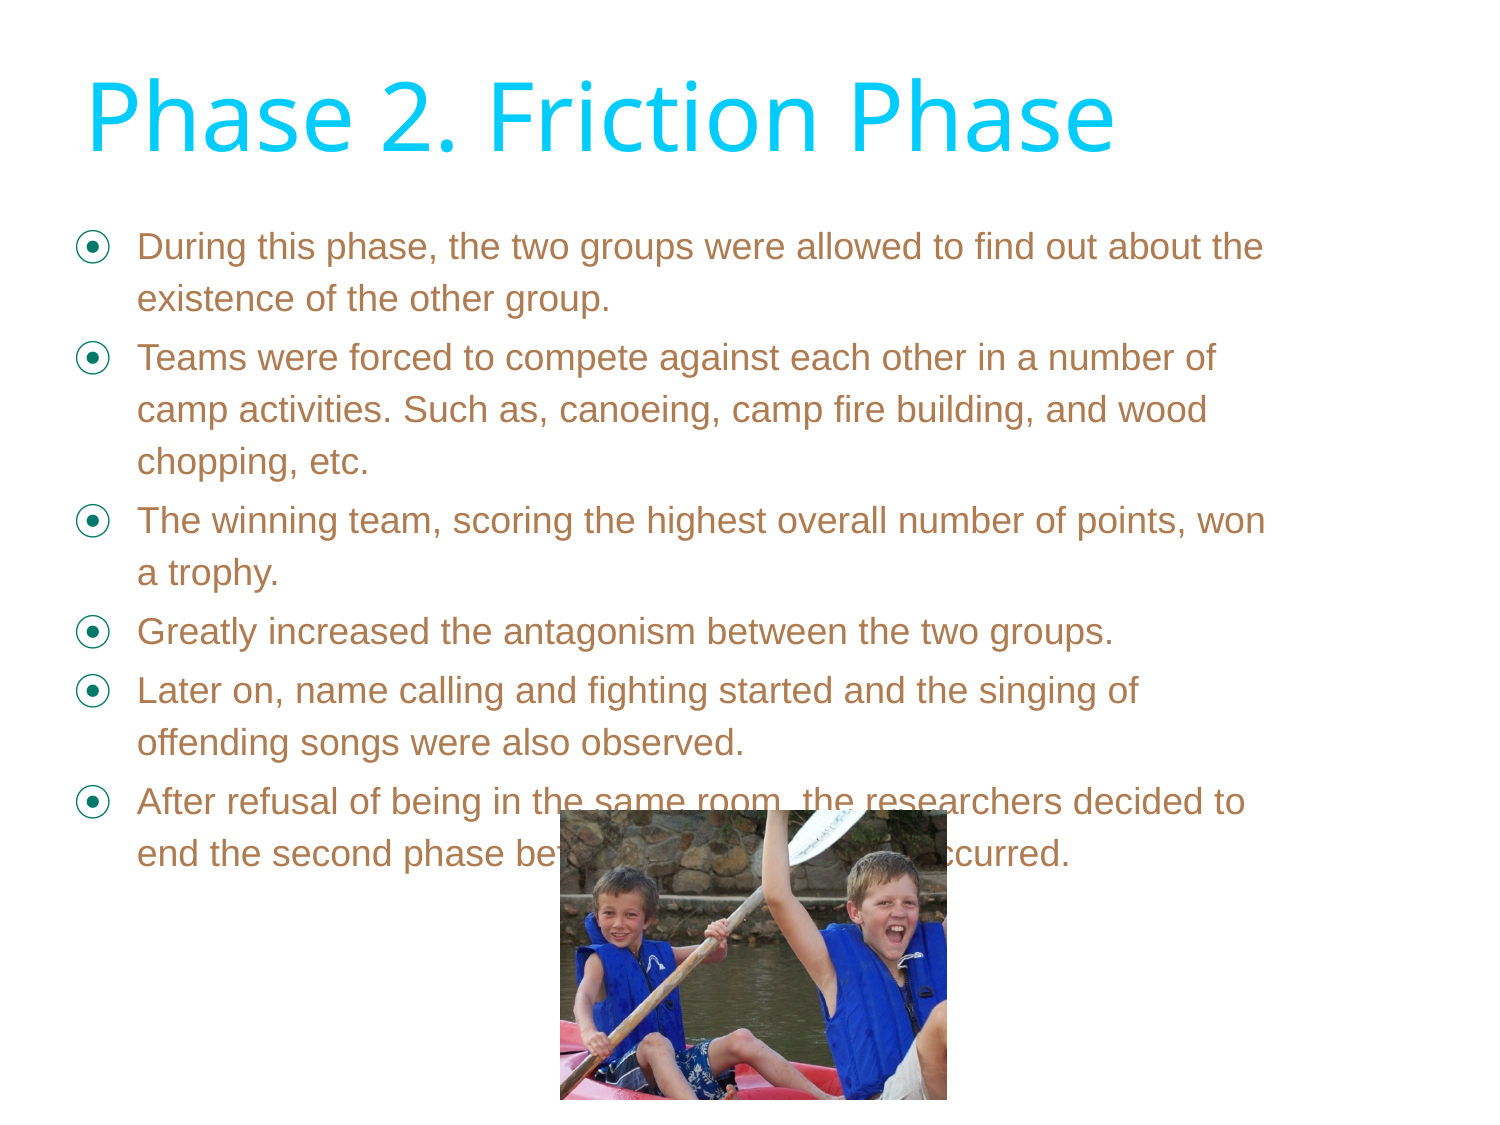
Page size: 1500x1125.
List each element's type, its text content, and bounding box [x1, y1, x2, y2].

picture [560, 810, 948, 1101]
title Phase 2. Friction Phase [76, 19, 1302, 207]
list During this phase, the two groups were allowed to find out about the existence of the other group. Teams were forced to compete against each other in a number of camp activities. Such as, canoeing, camp fire building, and wood chopping, etc. The winning team, scoring the highest overall number of points, won a trophy. Greatly increased the antagonism between the two groups. Later on, name calling and fighting started and the singing of offending songs were also observed. After refusal of being in the same room, the researchers decided to end the second phase before further outbursts occurred. [53, 208, 1289, 994]
